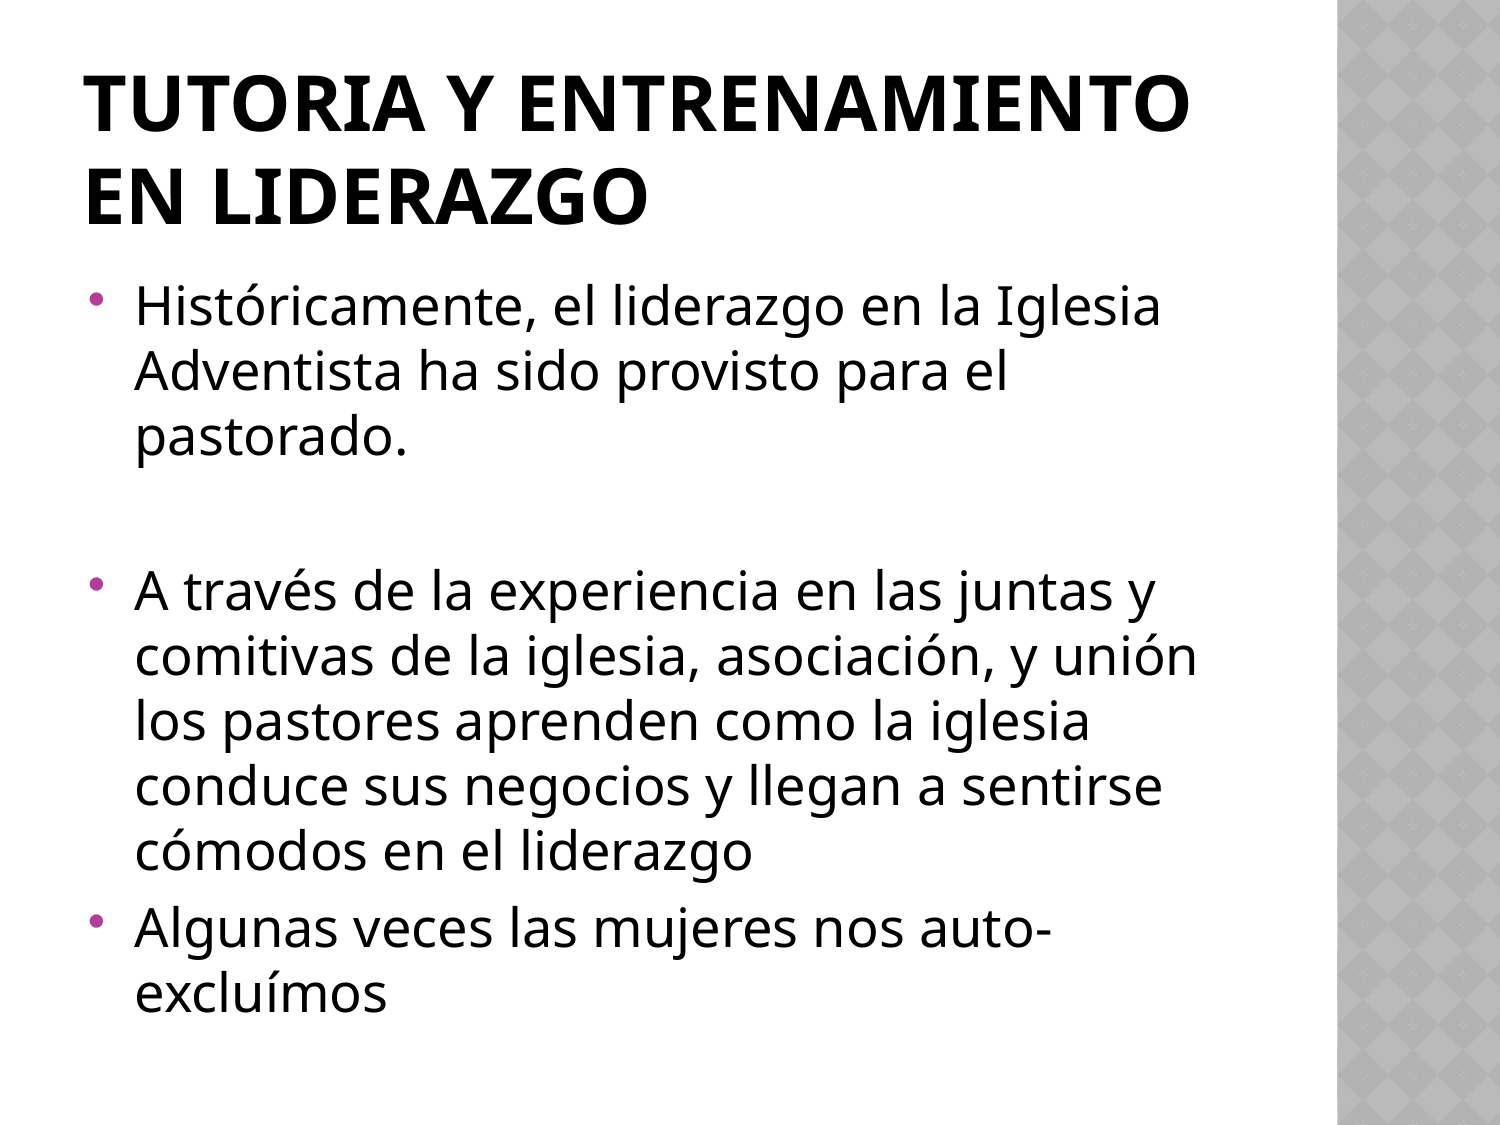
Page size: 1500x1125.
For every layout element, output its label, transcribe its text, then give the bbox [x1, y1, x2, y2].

list Históricamente, el liderazgo en la Iglesia Adventista ha sido provisto para el pastorado. A través de la experiencia en las juntas y comitivas de la iglesia, asociación, y unión los pastores aprenden como la iglesia conduce sus negocios y llegan a sentirse cómodos en el liderazgo Algunas veces las mujeres nos auto-excluímos [75, 264, 1263, 1059]
title Tutoria y entrenamiento en liderazgo [75, 52, 1263, 240]
